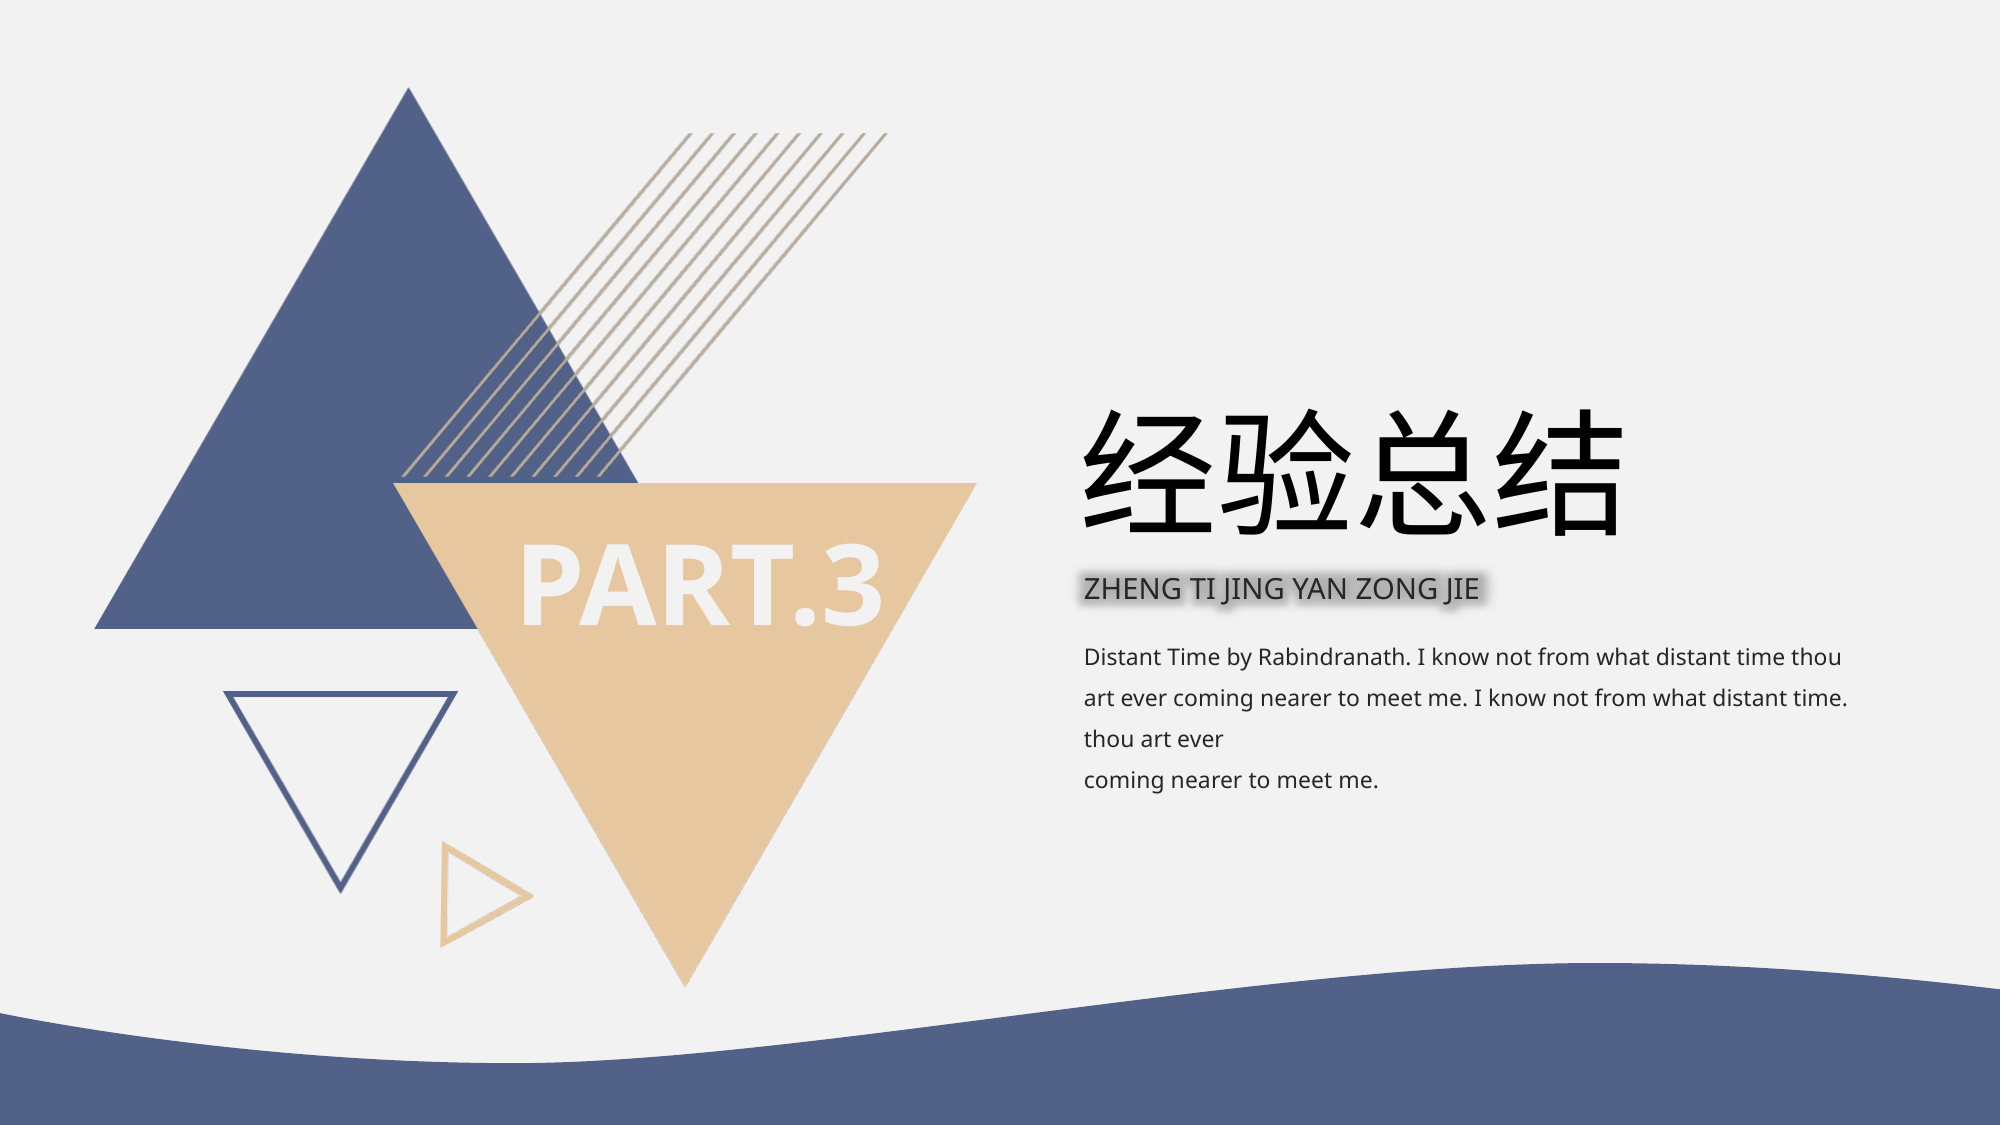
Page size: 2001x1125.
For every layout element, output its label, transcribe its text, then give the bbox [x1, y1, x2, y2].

text_box Distant Time by Rabindranath. I know not from what distant time thou art ever coming nearer to meet me. I know not from what distant time. thou art ever coming nearer to meet me. [1069, 620, 1888, 801]
text_box 经验总结 [1065, 380, 1777, 553]
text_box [94, 87, 977, 987]
text_box ZHENG TI JING YAN ZONG JIE [1069, 563, 1781, 613]
text_box [0, 961, 2000, 1125]
